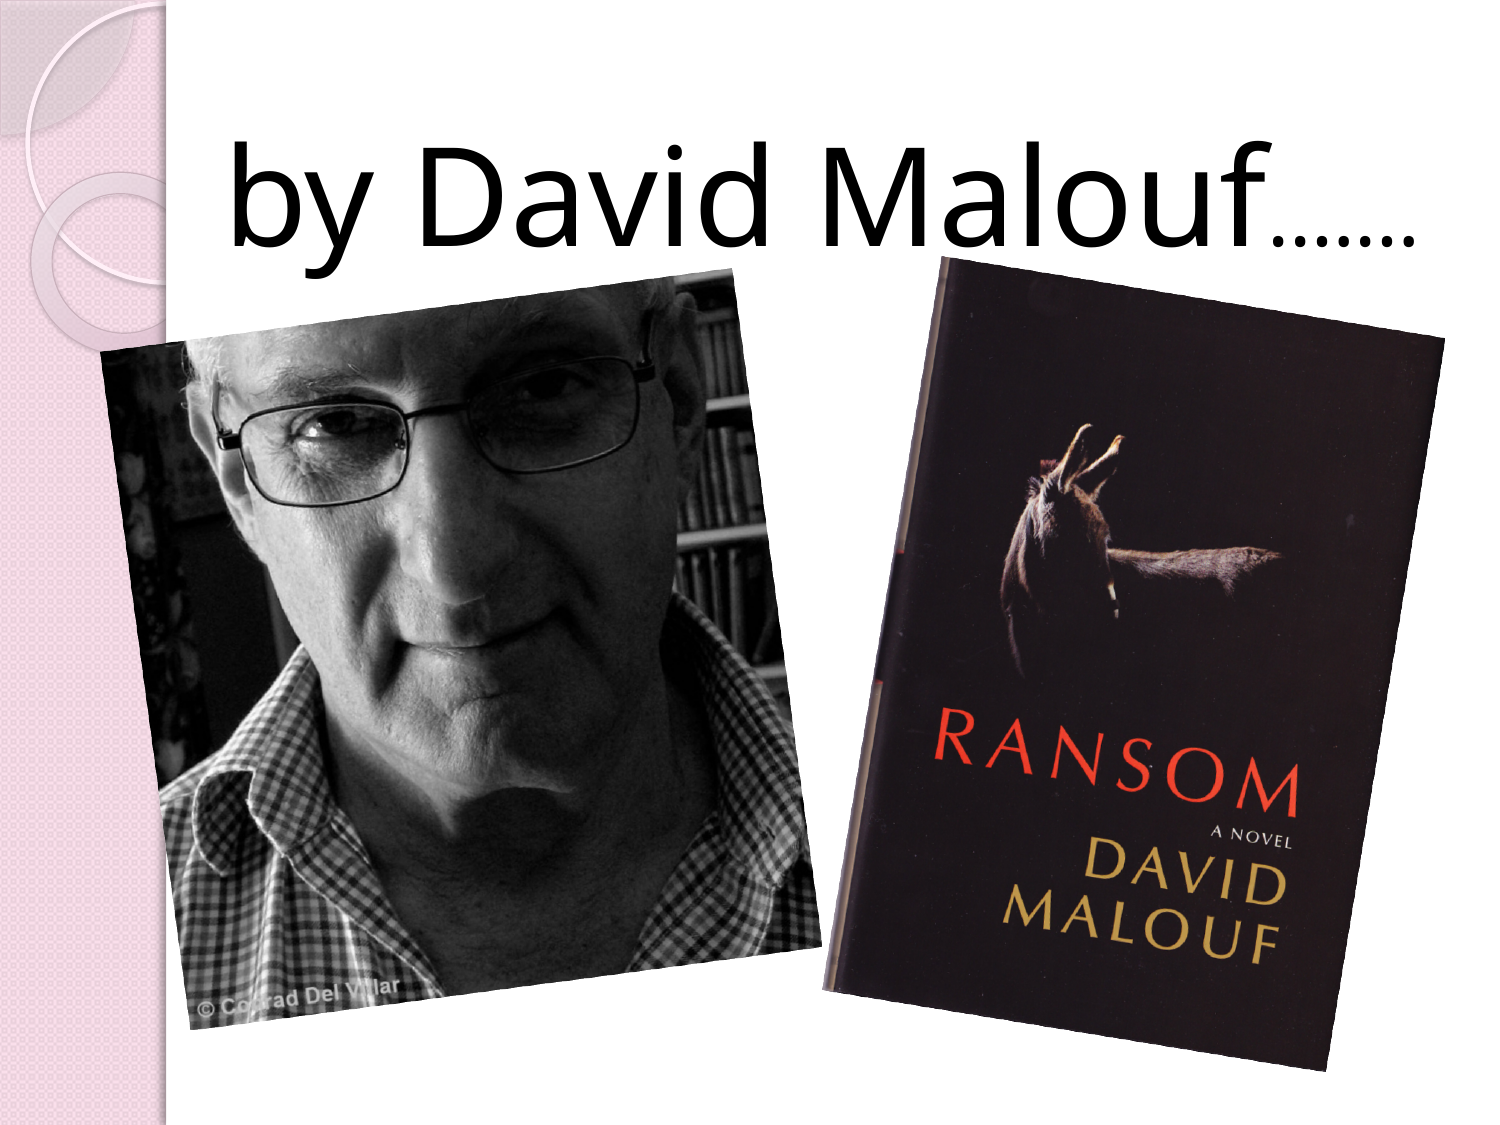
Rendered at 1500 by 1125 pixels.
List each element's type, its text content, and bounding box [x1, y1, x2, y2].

list by David Malouf.…… [194, 101, 1500, 1071]
picture [100, 268, 822, 1030]
picture [823, 257, 1445, 1071]
